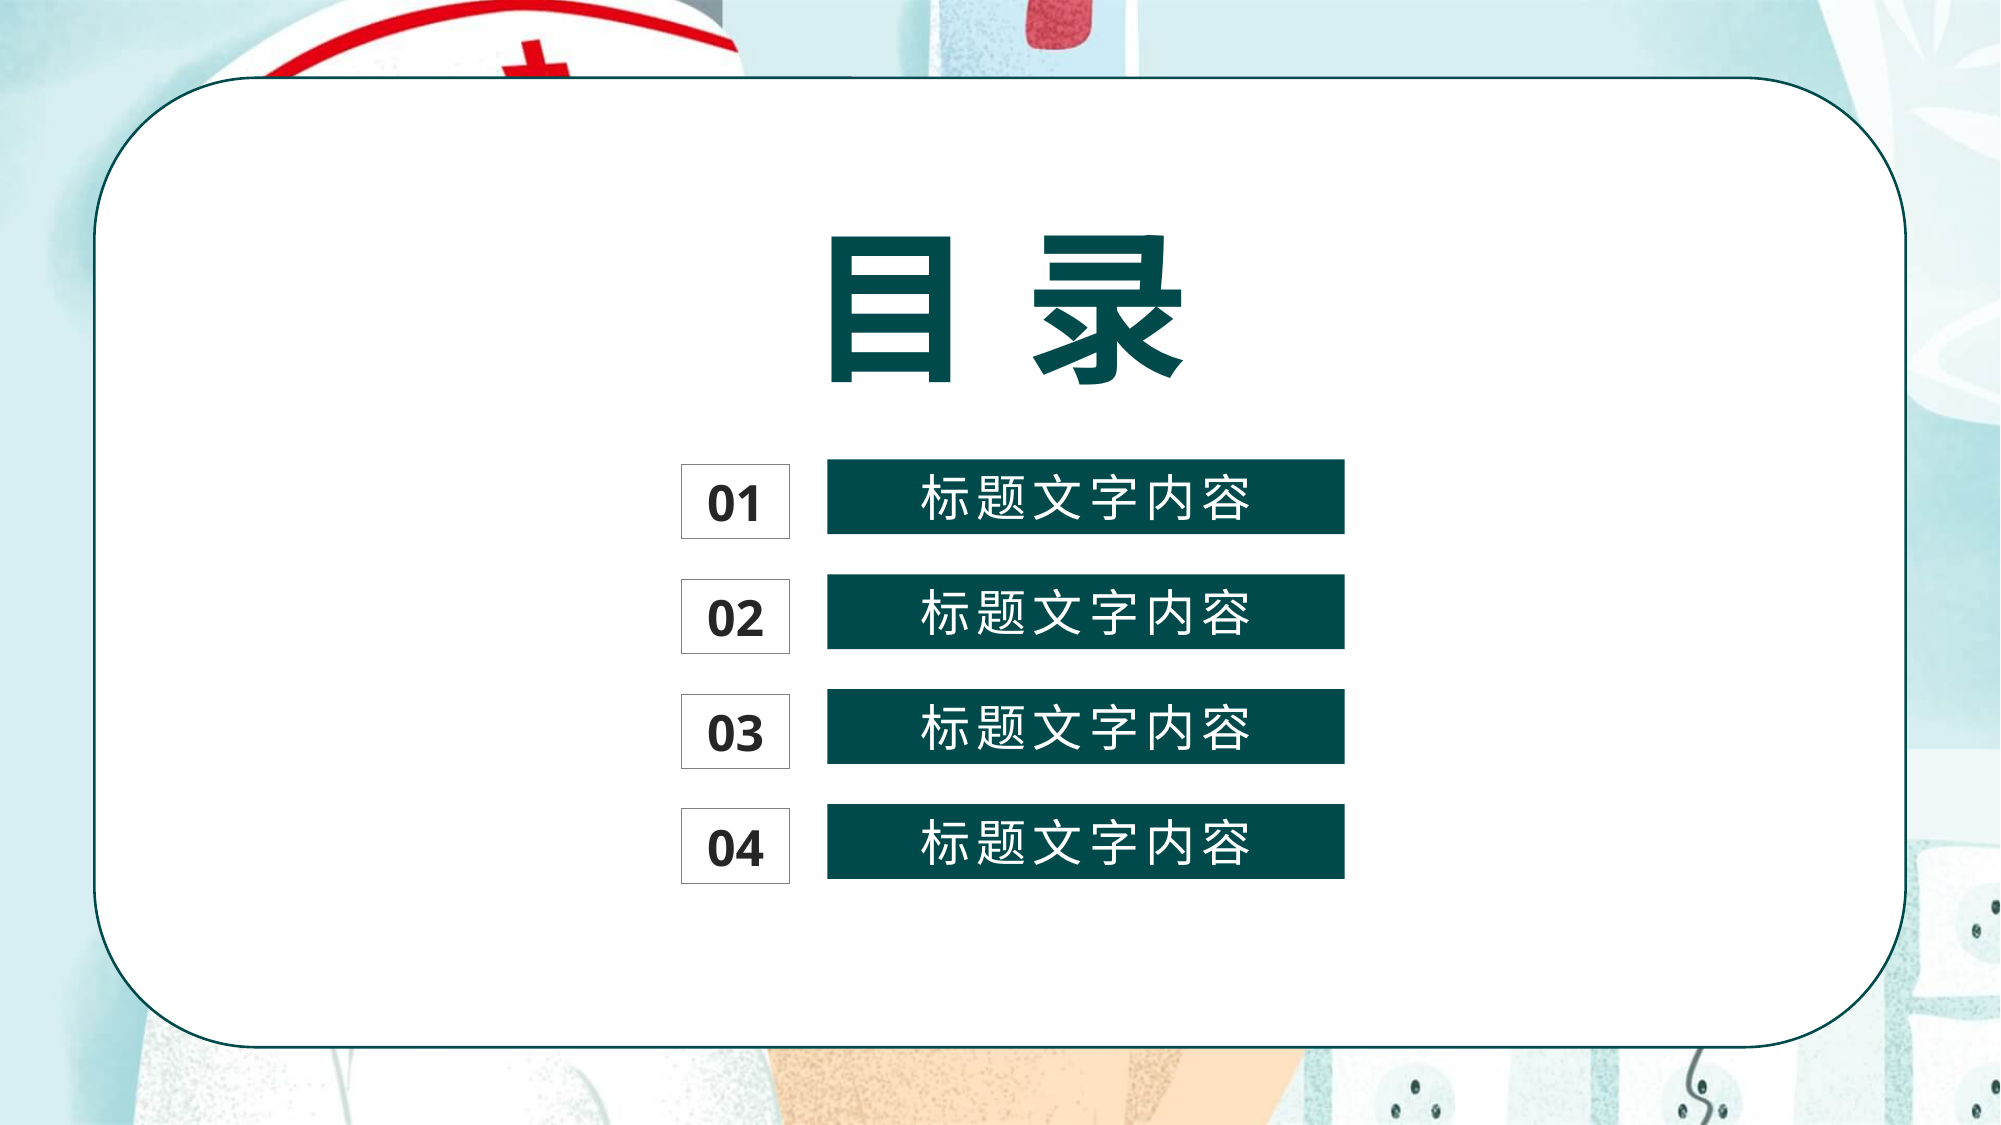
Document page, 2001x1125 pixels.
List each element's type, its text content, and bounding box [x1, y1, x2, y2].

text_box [681, 804, 1345, 885]
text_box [681, 689, 1345, 770]
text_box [681, 459, 1345, 540]
picture [0, 0, 2001, 1125]
text_box 目 录 [609, 195, 1390, 411]
text_box [93, 76, 1907, 1049]
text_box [681, 574, 1345, 655]
